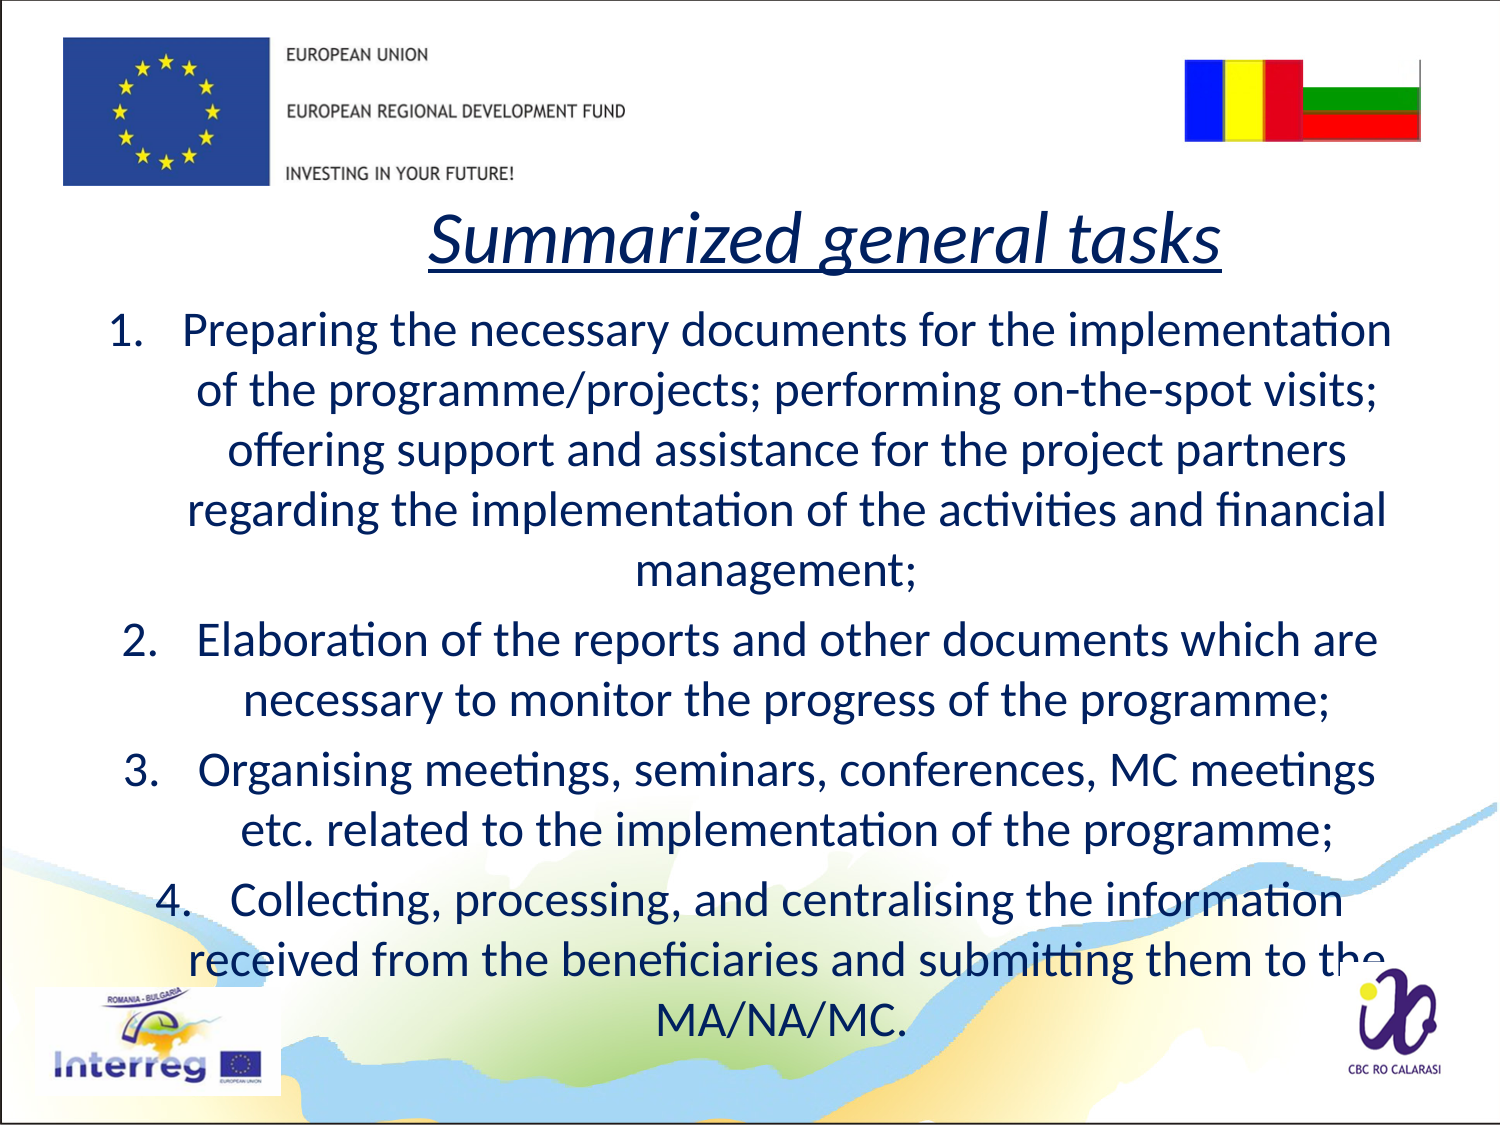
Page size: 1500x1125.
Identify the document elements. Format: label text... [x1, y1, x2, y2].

title Summarized general tasks [149, 194, 1500, 383]
list Preparing the necessary documents for the implementation of the programme/projects; performing on-the-spot visits; offering support and assistance for the project partners regarding the implementation of the activities and financial management; Elaboration of the reports and other documents which are necessary to monitor the progress of the programme; Organising meetings, seminars, conferences, MC meetings etc. related to the implementation of the programme; Collecting, processing, and centralising the information received from the beneficiaries and submitting them to the MA/NA/MC. [74, 288, 1426, 1032]
picture [0, 0, 1500, 1125]
